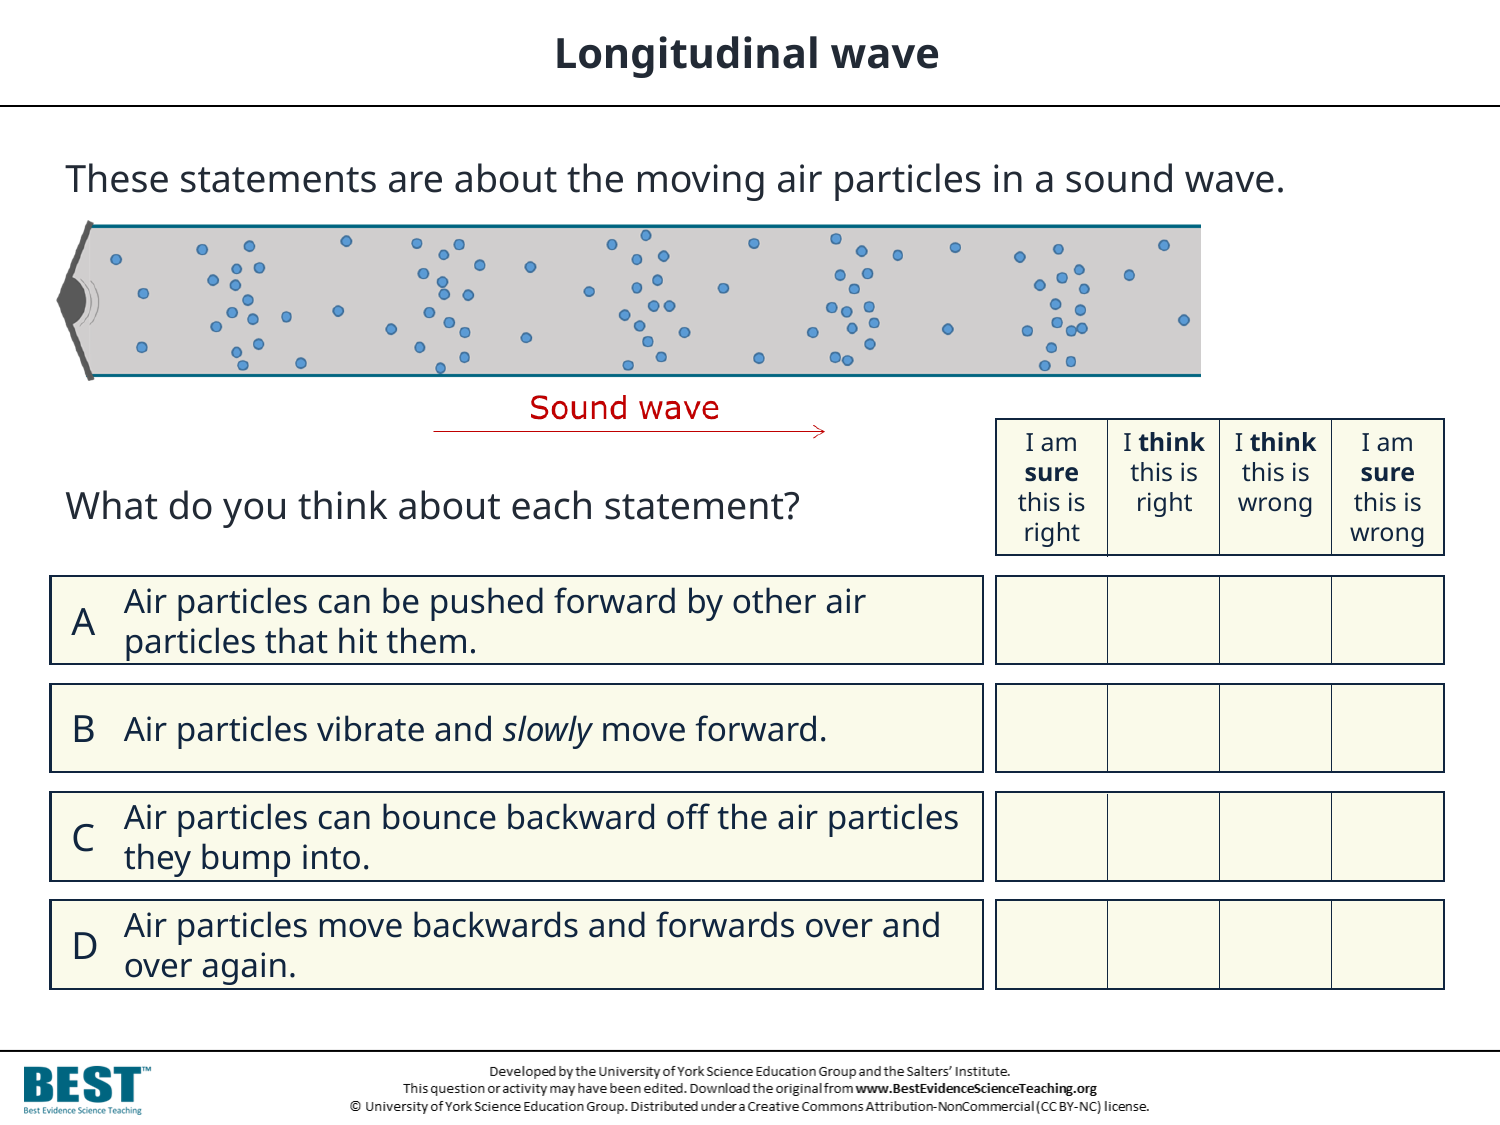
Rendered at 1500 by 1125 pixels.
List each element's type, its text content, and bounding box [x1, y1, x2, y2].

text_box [995, 899, 1444, 990]
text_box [995, 418, 1444, 557]
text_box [995, 792, 1444, 883]
picture [0, 105, 1500, 1125]
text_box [995, 575, 1444, 666]
text_box Longitudinal wave [23, 4, 1471, 99]
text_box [995, 683, 1444, 774]
